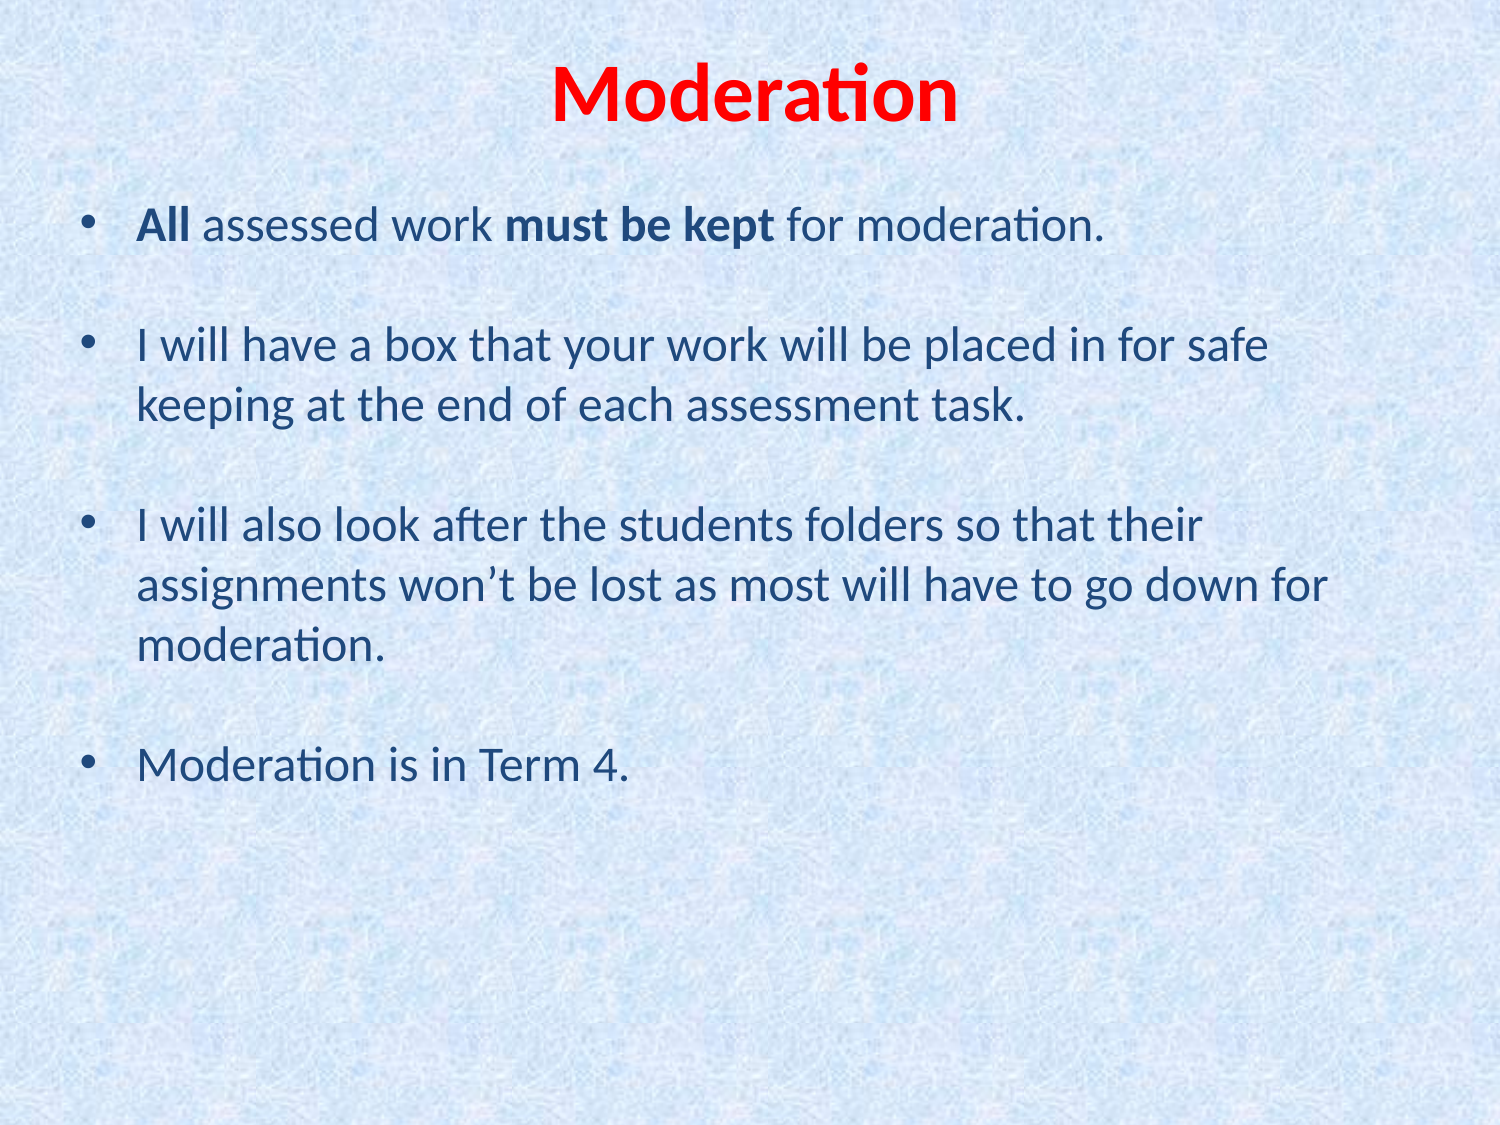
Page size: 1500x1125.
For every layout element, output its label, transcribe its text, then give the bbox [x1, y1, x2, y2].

text_box All assessed work must be kept for moderation. I will have a box that your work will be placed in for safe keeping at the end of each assessment task. I will also look after the students folders so that their assignments won’t be lost as most will have to go down for moderation. Moderation is in Term 4. [64, 184, 1447, 800]
text_box Moderation [64, 30, 1447, 146]
picture [0, 0, 1500, 1125]
